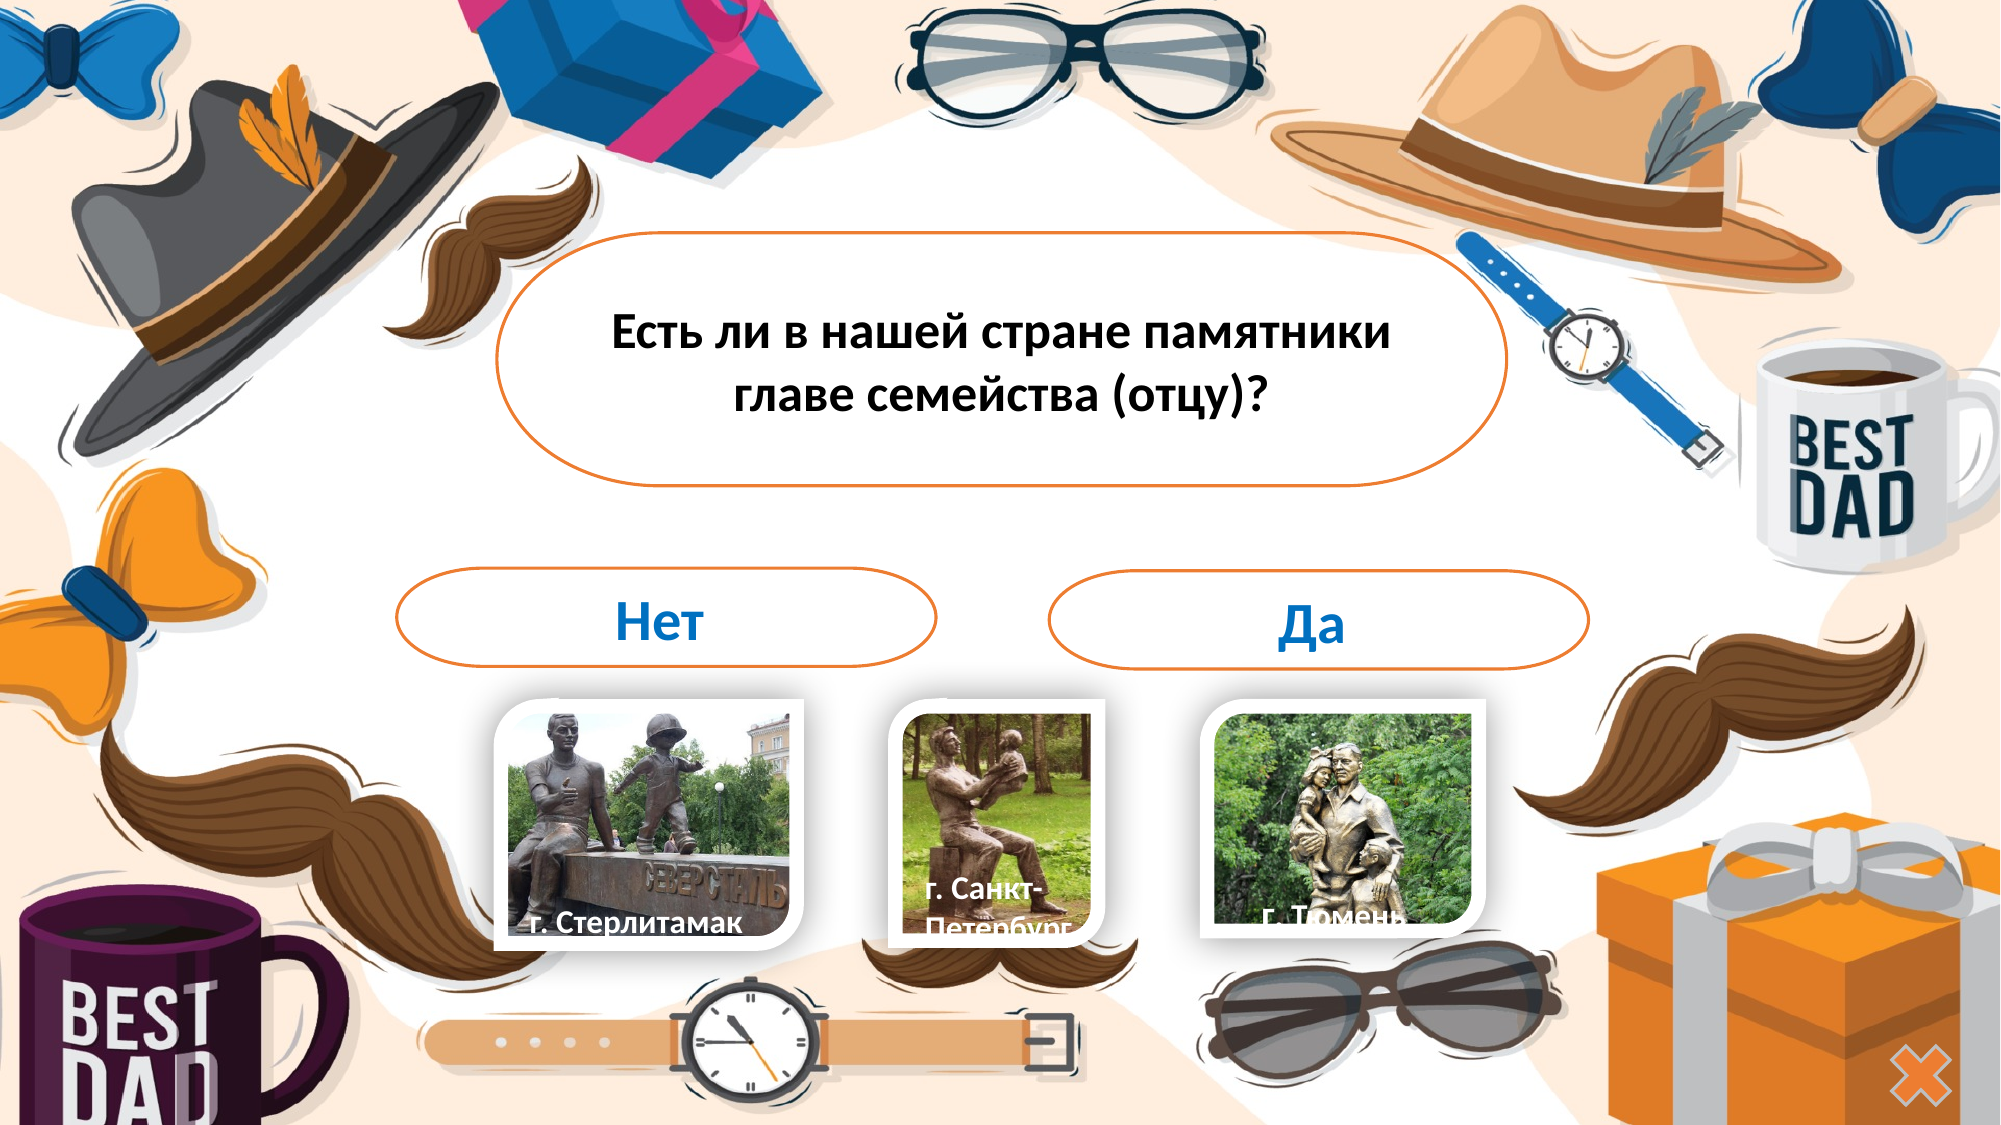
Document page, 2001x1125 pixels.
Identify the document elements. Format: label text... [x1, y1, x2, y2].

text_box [895, 706, 1113, 949]
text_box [500, 706, 797, 949]
text_box Нет [395, 567, 938, 668]
text_box Да [1048, 569, 1590, 671]
text_box [1890, 1044, 1952, 1107]
picture [0, 0, 2001, 1125]
text_box Есть ли в нашей стране памятники главе семейства (отцу)? [495, 231, 1508, 487]
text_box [1207, 706, 1479, 944]
